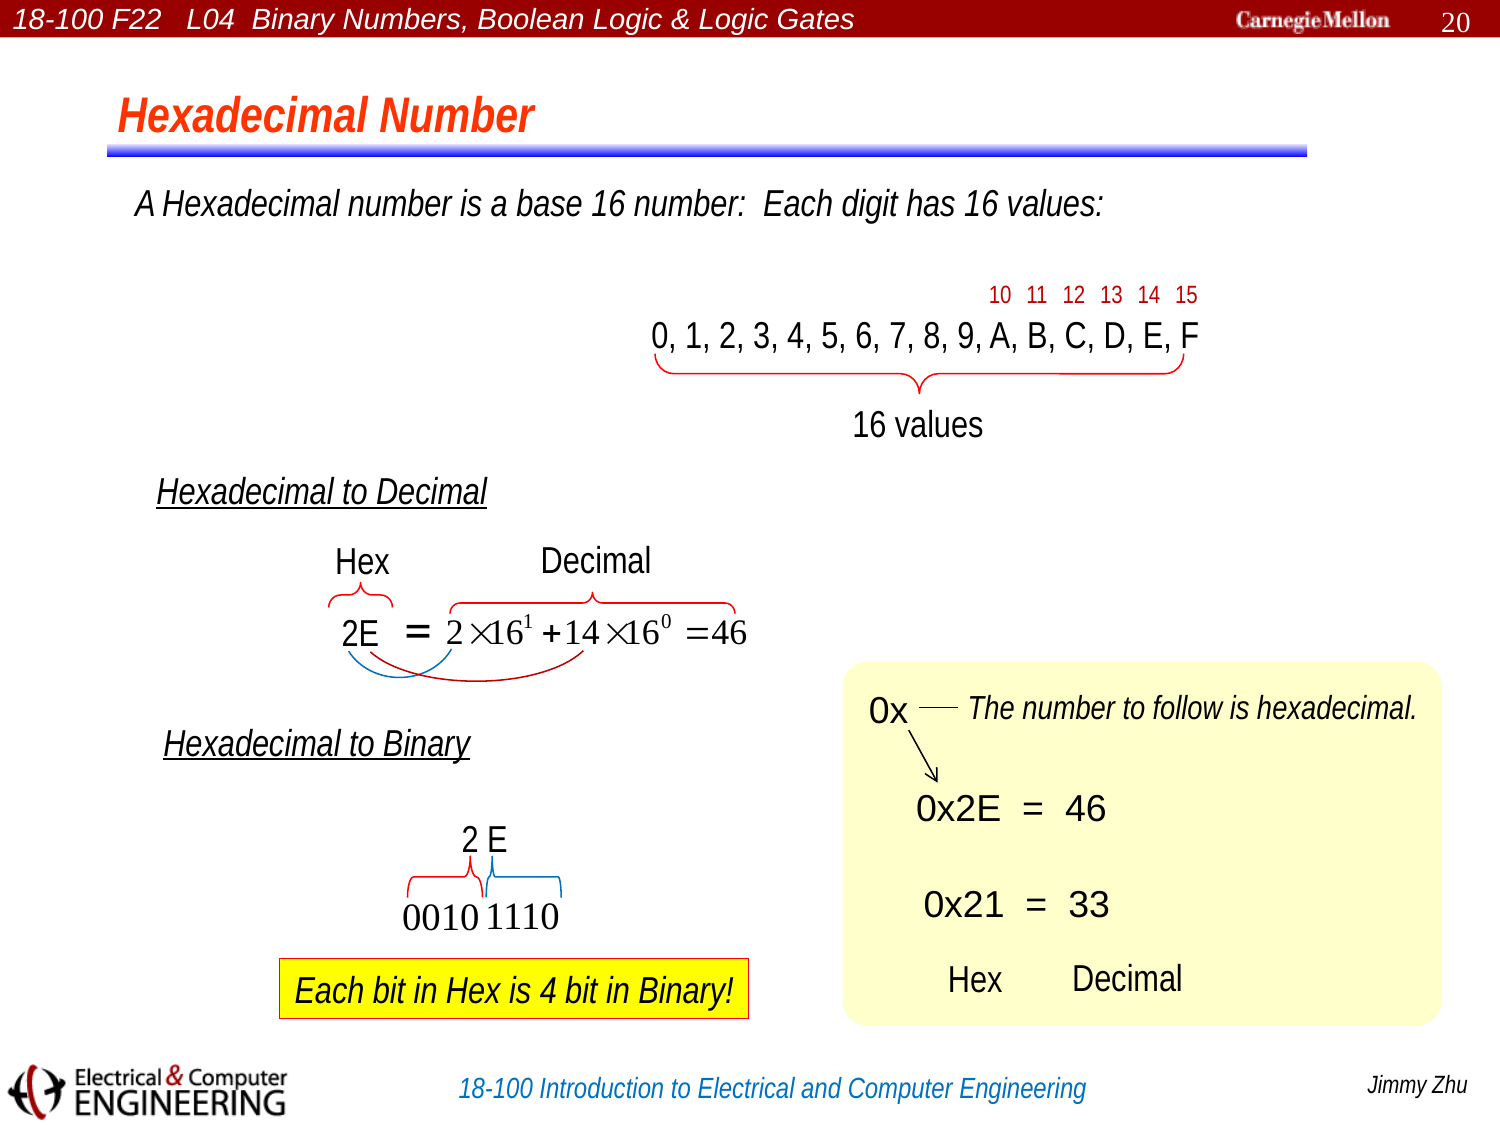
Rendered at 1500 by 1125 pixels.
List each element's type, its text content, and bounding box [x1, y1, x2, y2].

text_box A Hexadecimal number is a base 16 number: Each digit has 16 values: [120, 171, 1119, 231]
text_box [486, 856, 562, 892]
text_box Hex [933, 947, 1018, 1008]
text_box Decimal [1057, 946, 1198, 1007]
text_box [348, 626, 429, 678]
text_box Decimal [525, 528, 667, 589]
text_box [328, 582, 393, 608]
slide_number 20 [1217, 0, 1494, 34]
text_box Hexadecimal to Decimal [141, 459, 502, 520]
text_box Hex [320, 529, 405, 590]
text_box 0x2E = 46 [901, 776, 1122, 837]
text_box 2E [326, 601, 388, 661]
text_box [908, 729, 938, 783]
text_box [455, 592, 730, 604]
text_box 0, 1, 2, 3, 4, 5, 6, 7, 8, 9, A, B, C, D, E, F [636, 303, 1215, 364]
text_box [485, 893, 568, 940]
picture [0, 1058, 298, 1125]
text_box [370, 638, 568, 682]
text_box The number to follow is hexadecimal. [952, 678, 1434, 734]
text_box = [388, 597, 448, 639]
text_box 0x21 = 33 [908, 872, 1125, 933]
text_box 0x [854, 678, 924, 739]
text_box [440, 605, 753, 654]
text_box Hexadecimal to Binary [148, 711, 486, 771]
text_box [973, 270, 1214, 317]
text_box [842, 661, 1442, 1027]
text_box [396, 894, 488, 941]
text_box 16 values [837, 392, 999, 453]
text_box 2 E [446, 807, 523, 868]
text_box [407, 856, 483, 893]
text_box [654, 353, 1184, 392]
text_box Each bit in Hex is 4 bit in Binary! [279, 958, 749, 1019]
text_box Hexadecimal Number [102, 75, 561, 150]
text_box [107, 144, 1308, 157]
